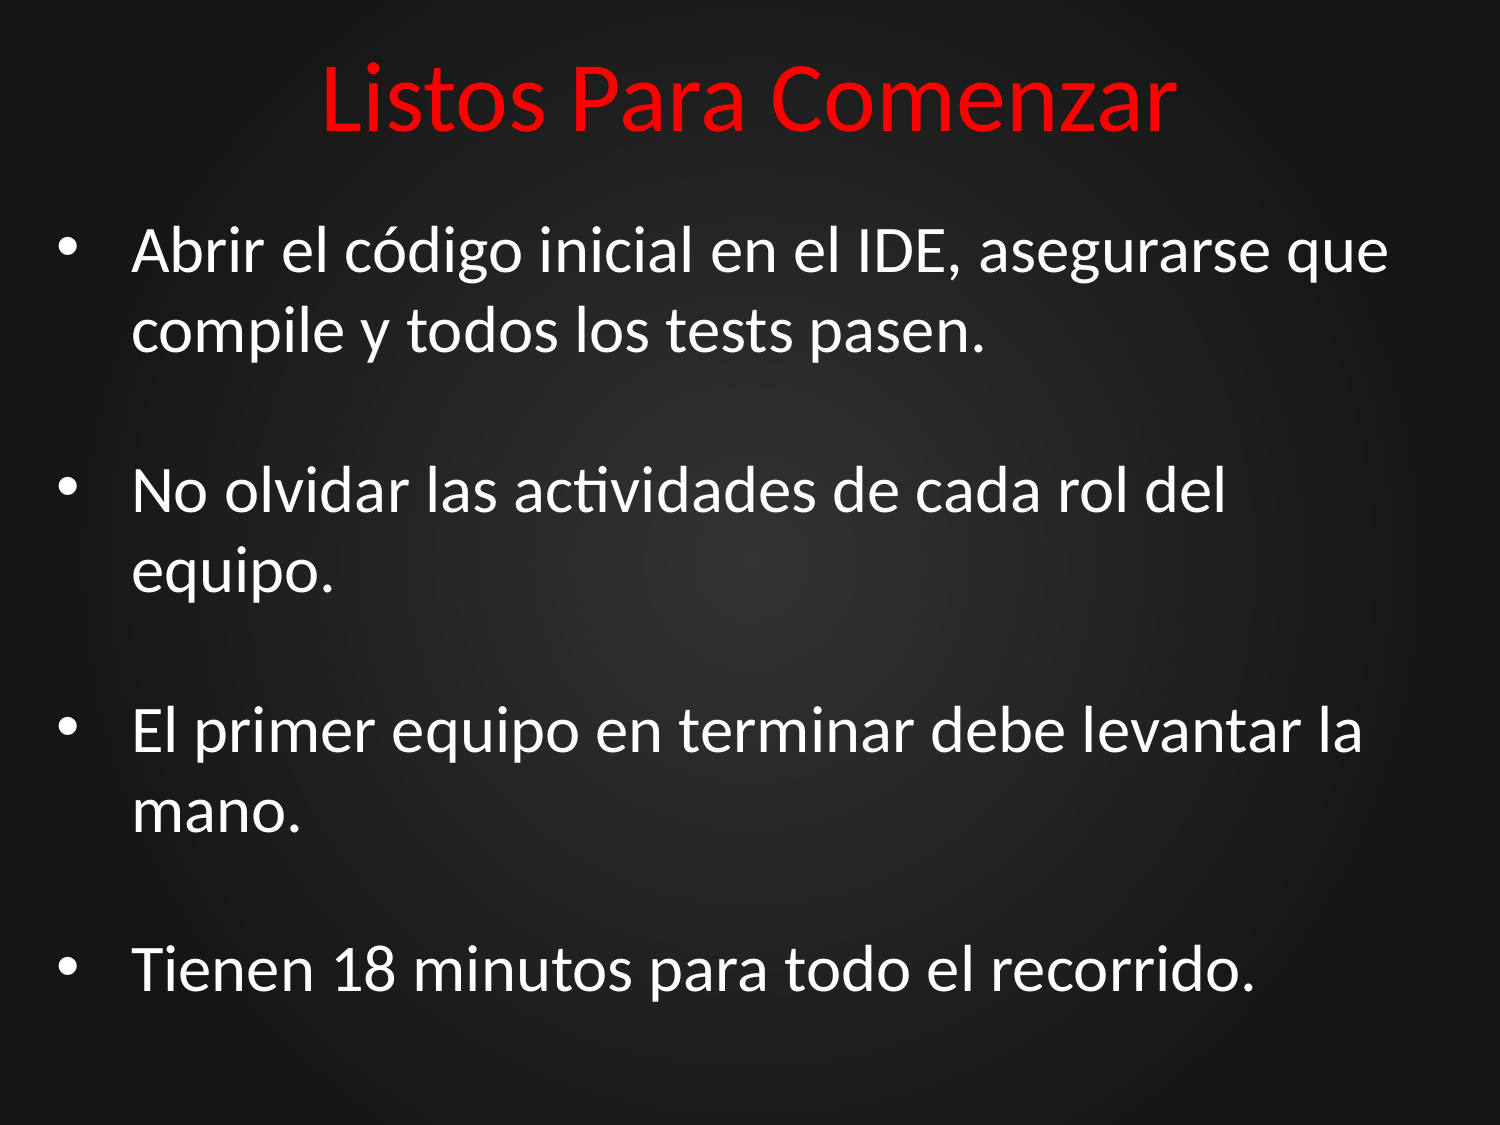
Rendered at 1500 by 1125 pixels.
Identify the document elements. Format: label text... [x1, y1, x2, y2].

text_box Abrir el código inicial en el IDE, asegurarse que compile y todos los tests pasen. No olvidar las actividades de cada rol del equipo. El primer equipo en terminar debe levantar la mano. Tienen 18 minutos para todo el recorrido. [41, 198, 1459, 1013]
title Listos Para Comenzar [74, 26, 1426, 157]
picture [0, 0, 1500, 1125]
